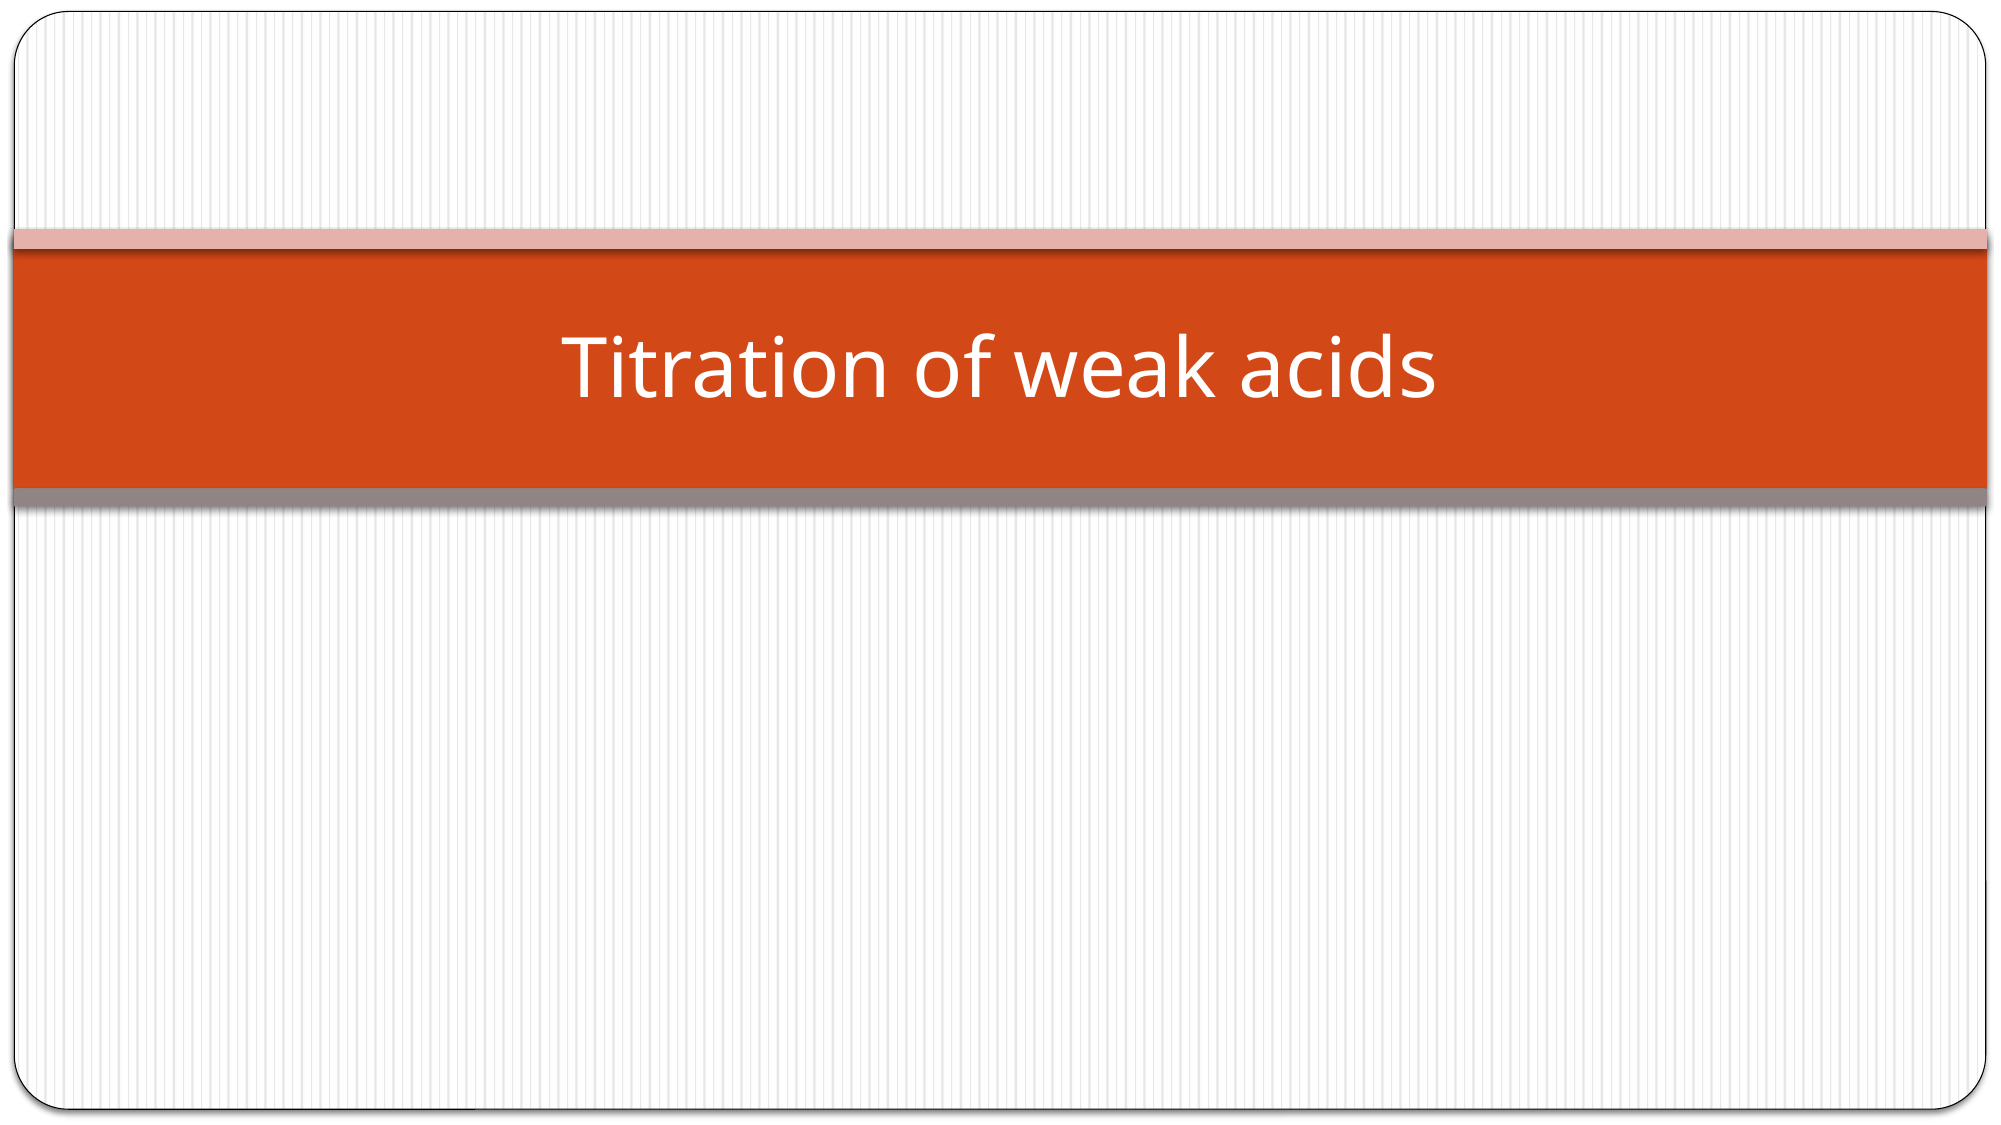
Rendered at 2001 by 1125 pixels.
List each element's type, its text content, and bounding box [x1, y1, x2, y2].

title Titration of weak acids [99, 247, 1900, 489]
